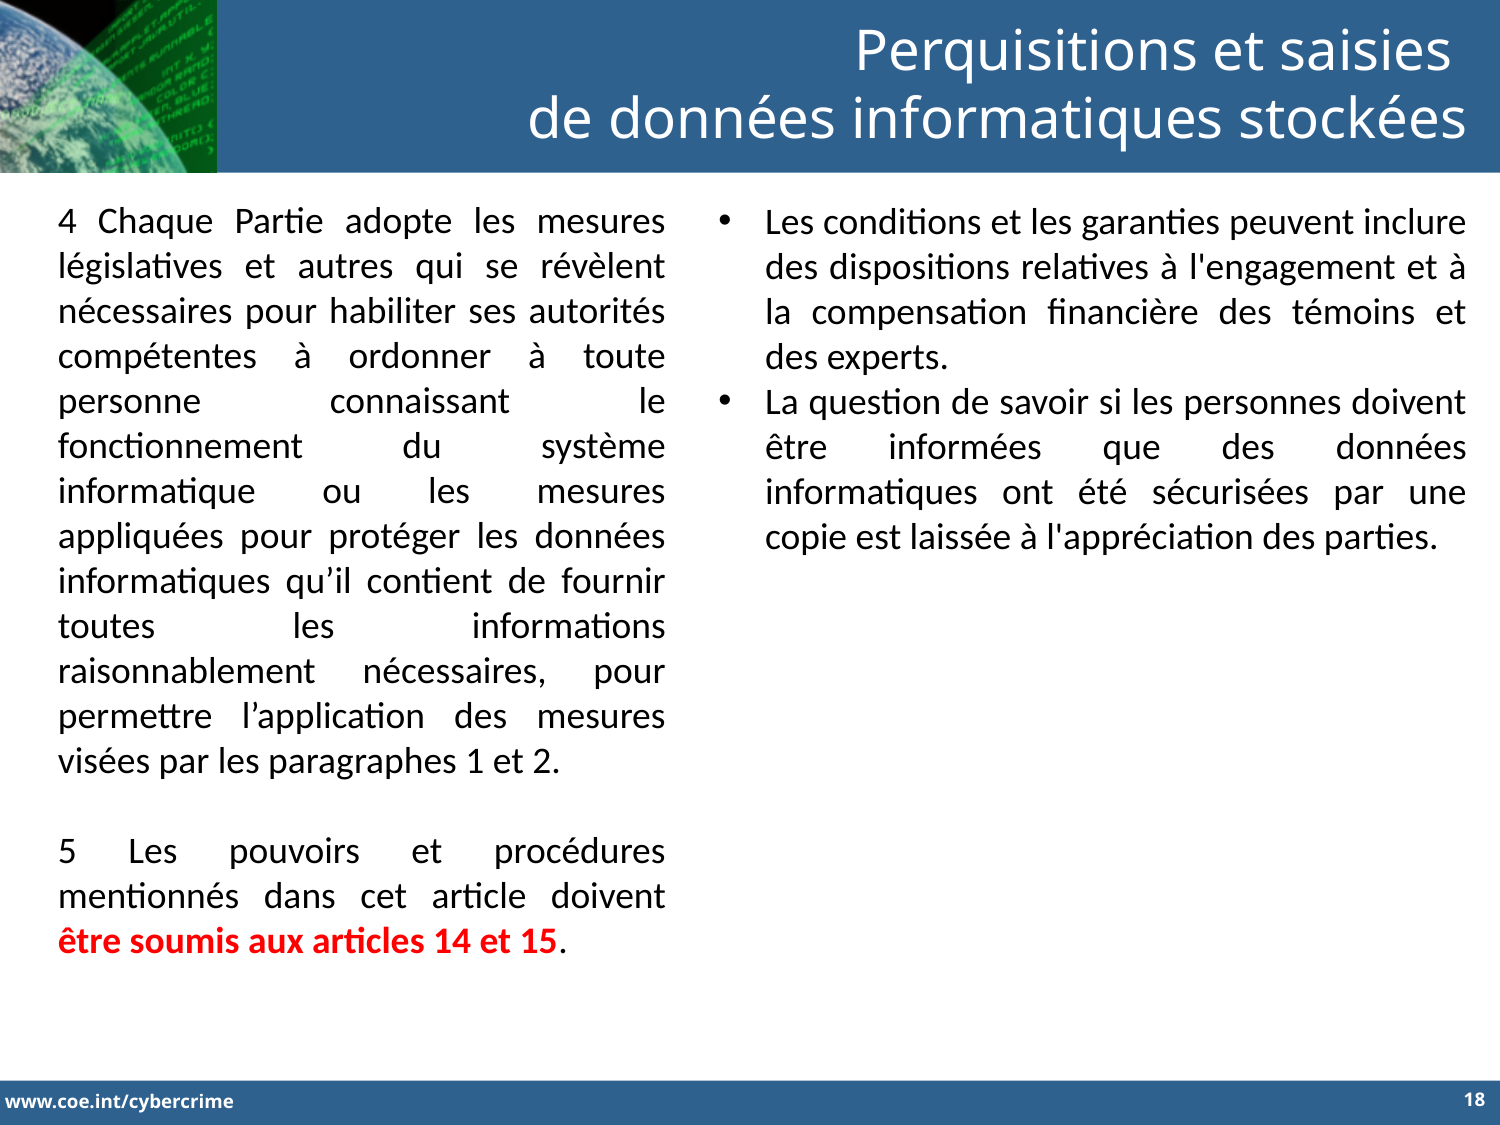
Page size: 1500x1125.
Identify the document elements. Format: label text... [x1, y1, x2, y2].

text_box 4 Chaque Partie adopte les mesures législatives et autres qui se révèlent nécessaires pour habiliter ses autorités compétentes à ordonner à toute personne connaissant le fonctionnement du système informatique ou les mesures appliquées pour protéger les données informatiques qu’il contient de fournir toutes les informations raisonnablement nécessaires, pour permettre l’application des mesures visées par les paragraphes 1 et 2. 5 Les pouvoirs et procédures mentionnés dans cet article doivent être soumis aux articles 14 et 15. [43, 188, 682, 969]
text_box Les conditions et les garanties peuvent inclure des dispositions relatives à l'engagement et à la compensation financière des témoins et des experts. La question de savoir si les personnes doivent être informées que des données informatiques ont été sécurisées par une copie est laissée à l'appréciation des parties. [703, 189, 1483, 565]
text_box Perquisitions et saisies de données informatiques stockées [230, 7, 1483, 157]
picture [0, 0, 217, 173]
